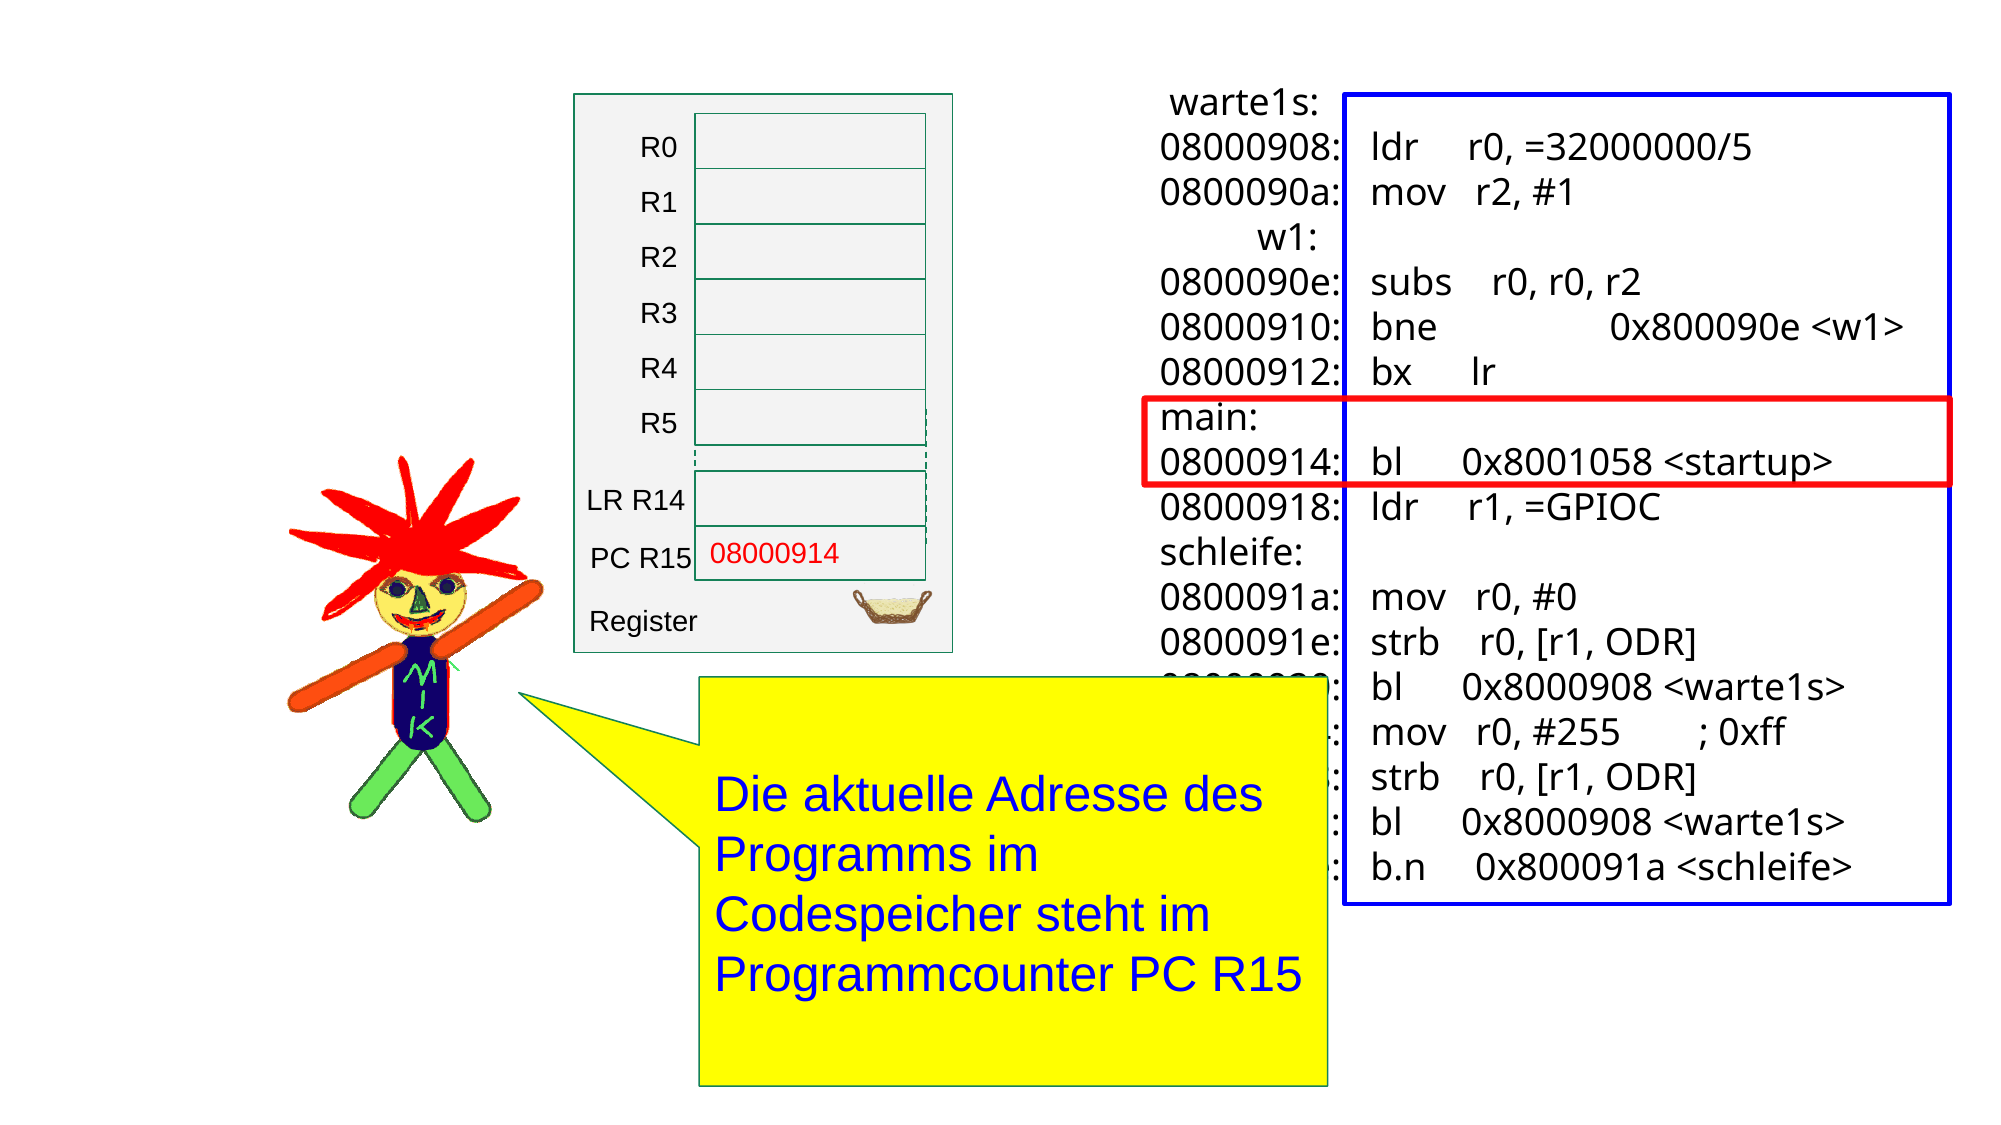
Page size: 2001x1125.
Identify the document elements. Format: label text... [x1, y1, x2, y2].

text_box [1144, 398, 1950, 485]
text_box [1344, 94, 1950, 398]
text_box warte1s: 08000908: ldr r0, =32000000/5 0800090a: mov r2, #1 w1: 0800090e: subs r0, r0, r2 08000910: bne 0x800090e <w1> 08000912: bx lr main: 08000914: bl 0x8001058 <startup> 08000918: ldr r1, =GPIOC schleife: 0800091a: mov r0, #0 0800091e: strb r0, [r1, ODR] 08000920: bl 0x8000908 <warte1s> 08000924: mov r0, #255 ; 0xff 08000928: strb r0, [r1, ODR] 0800092a: bl 0x8000908 <warte1s> 0800092e: b.n 0x800091a <schleife> [1144, 70, 1950, 398]
picture [260, 445, 560, 831]
text_box warte1s: 08000908: ldr r0, =32000000/5 0800090a: mov r2, #1 w1: 0800090e: subs r0, r0, r2 08000910: bne 0x800090e <w1> 08000912: bx lr main: 08000914: bl 0x8001058 <startup> 08000918: ldr r1, =GPIOC schleife: 0800091a: mov r0, #0 0800091e: strb r0, [r1, ODR] 08000920: bl 0x8000908 <warte1s> 08000924: mov r0, #255 ; 0xff 08000928: strb r0, [r1, ODR] 0800092a: bl 0x8000908 <warte1s> 0800092e: b.n 0x800091a <schleife> [1144, 485, 1344, 896]
text_box Die aktuelle Adresse des Programms im Codespeicher steht im Programmcounter PC R15 [565, 676, 1328, 1087]
text_box [1344, 485, 1950, 904]
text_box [573, 93, 953, 653]
